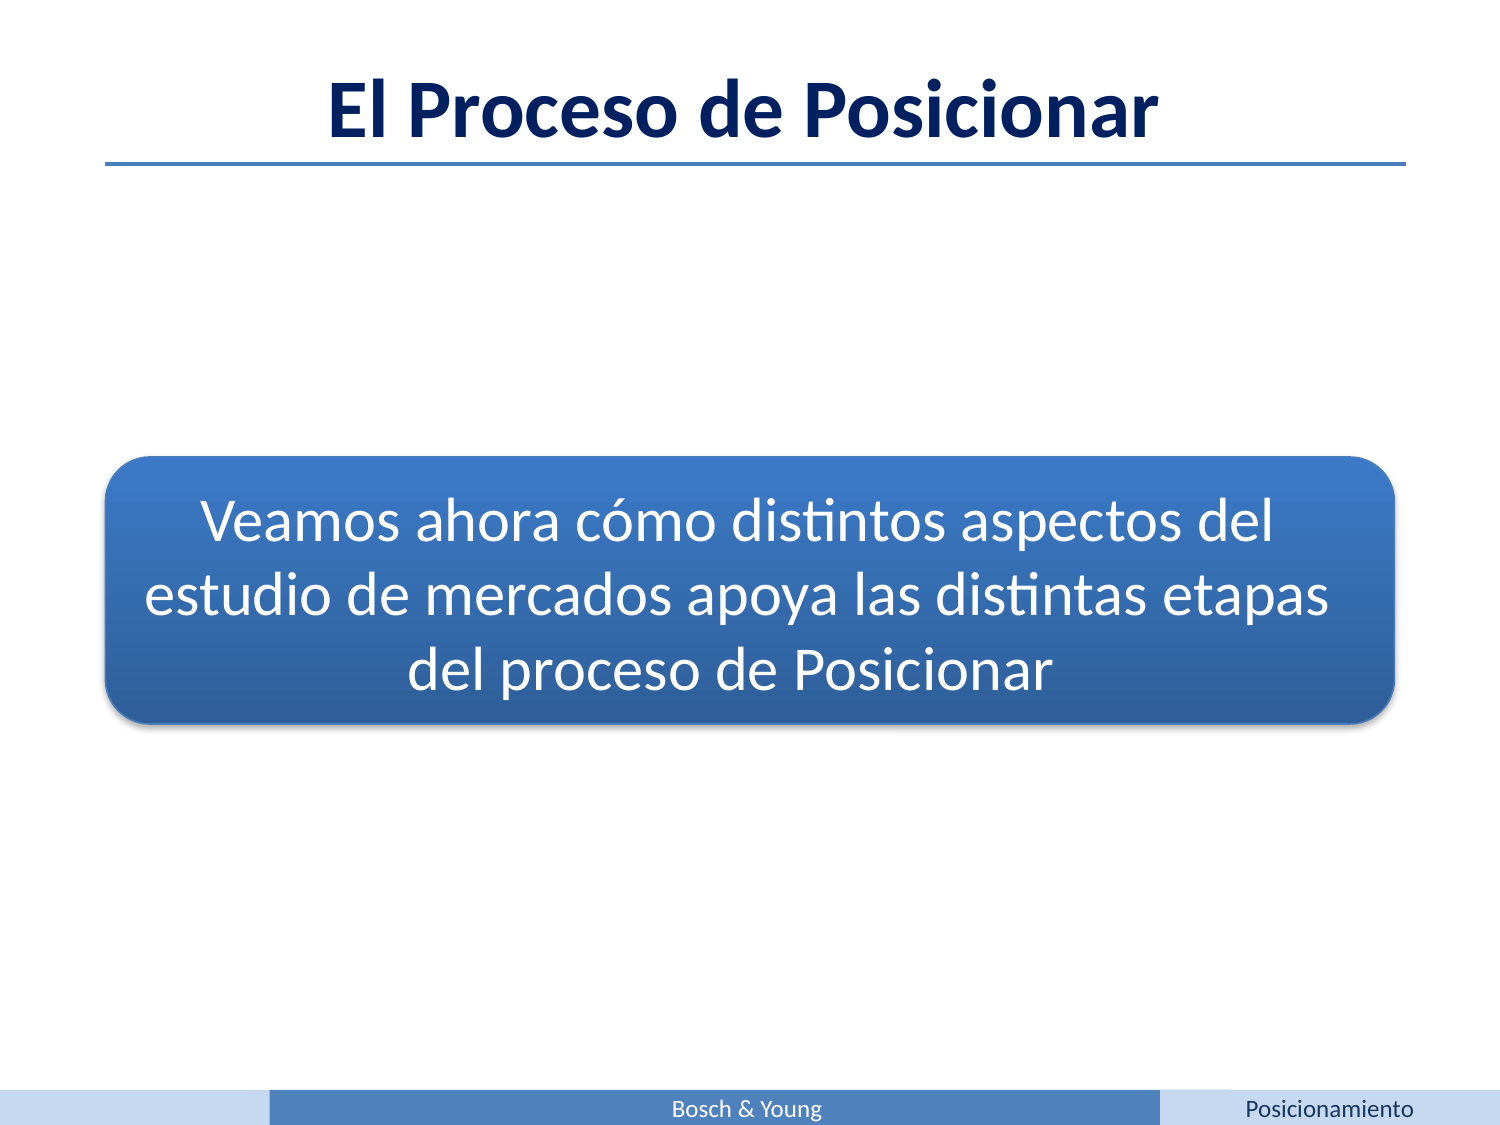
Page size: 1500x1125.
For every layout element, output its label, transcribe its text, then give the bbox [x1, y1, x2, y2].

text_box Bosch & Young [272, 1088, 1158, 1125]
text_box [105, 456, 1395, 762]
text_box El Proceso de Posicionar [58, 46, 1430, 162]
text_box Posicionamiento [1158, 1088, 1500, 1125]
text_box [0, 1088, 272, 1125]
